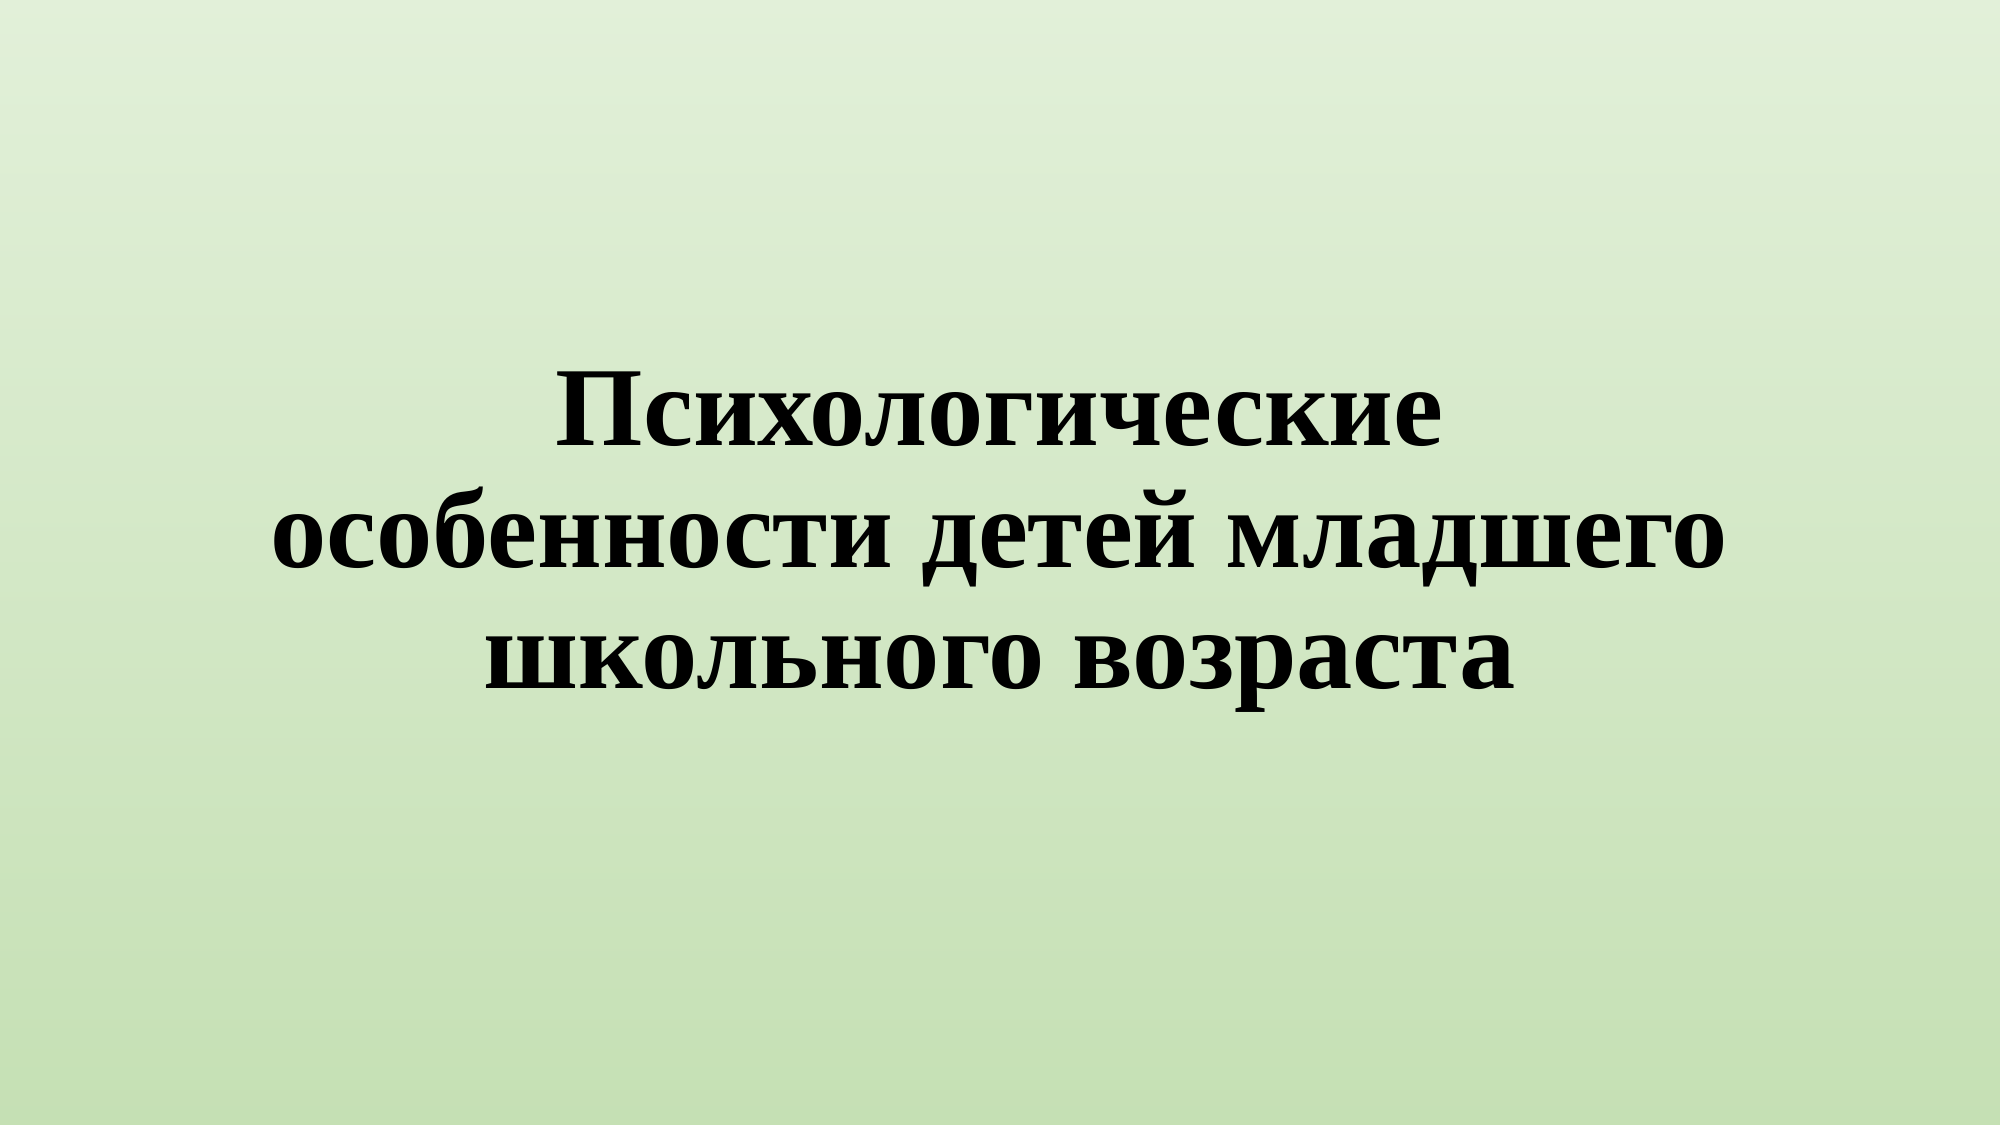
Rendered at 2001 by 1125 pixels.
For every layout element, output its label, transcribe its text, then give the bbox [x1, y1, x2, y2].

title Психологические особенности детей младшего школьного возраста [249, 329, 1750, 721]
